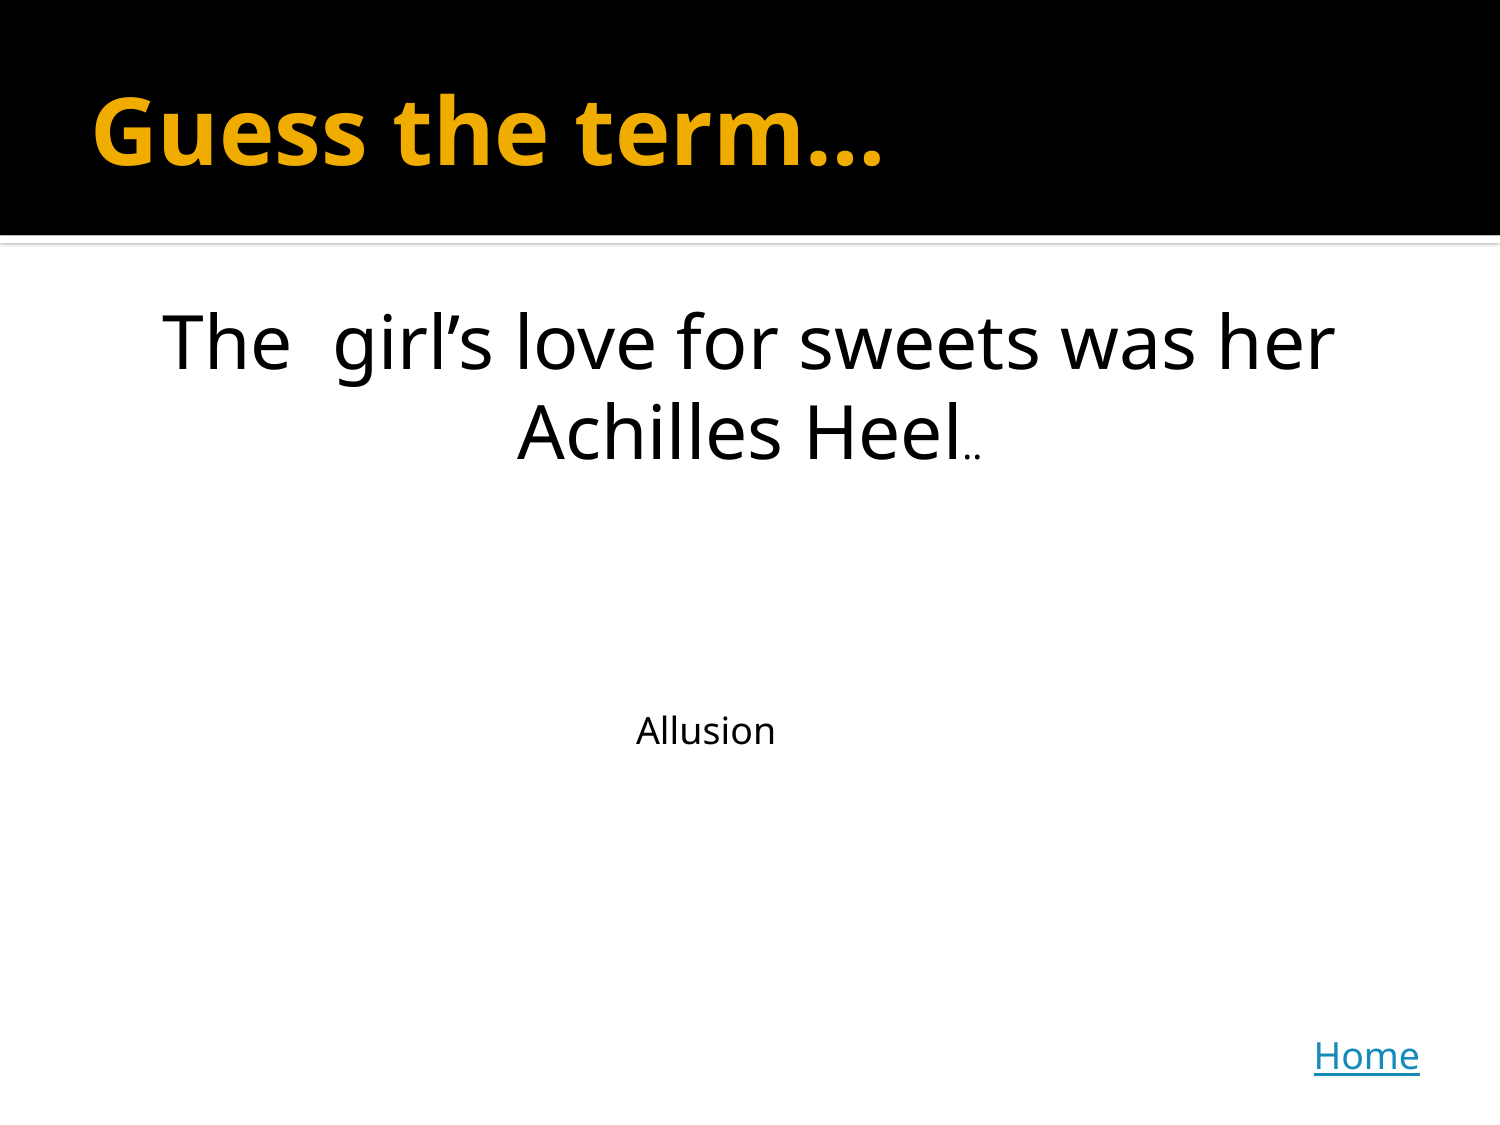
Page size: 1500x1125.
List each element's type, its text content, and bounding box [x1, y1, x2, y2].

text_box Allusion [374, 699, 1038, 760]
text_box The girl’s love for sweets was her Achilles Heel.. [137, 287, 1363, 483]
text_box Home [1298, 1024, 1436, 1091]
title Guess the term… [75, 25, 1425, 231]
